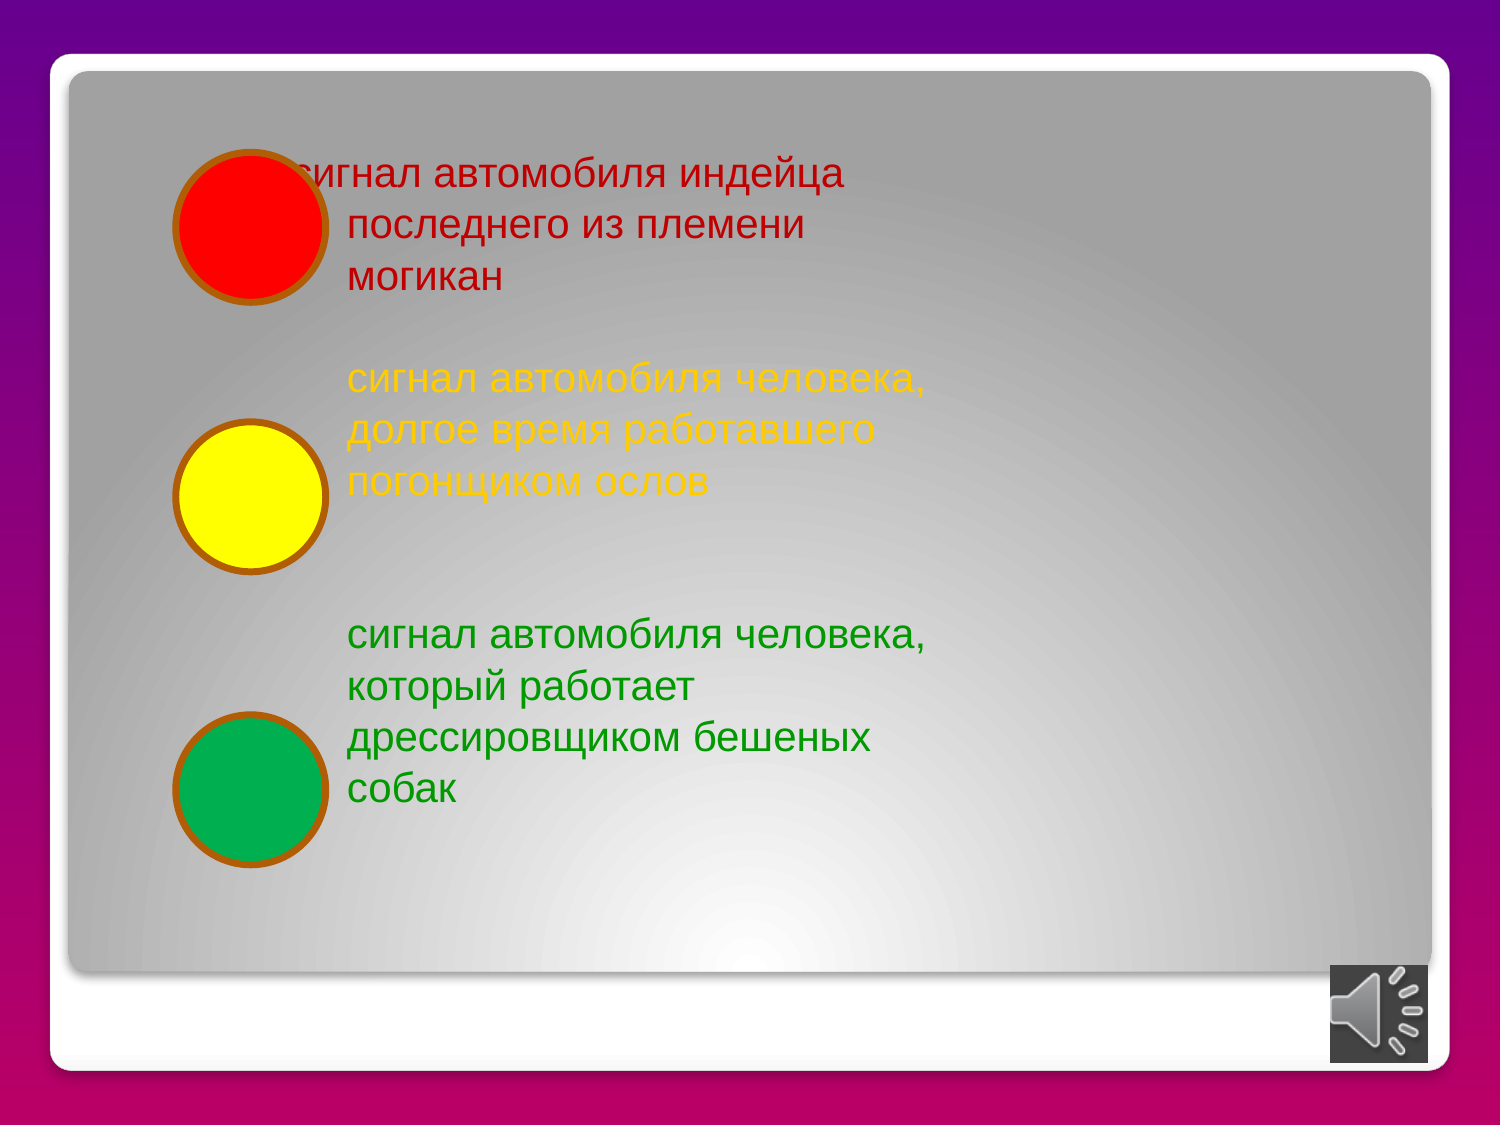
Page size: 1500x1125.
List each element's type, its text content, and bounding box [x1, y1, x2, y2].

picture [1328, 963, 1430, 1065]
text_box [172, 148, 330, 306]
text_box [172, 711, 330, 869]
text_box [172, 418, 330, 576]
list сигнал автомобиля индейца последнего из племени могикан сигнал автомобиля человека, долгое время работавшего погонщиком ослов сигнал автомобиля человека, который работает дрессировщиком бешеных собак [128, 116, 1392, 938]
